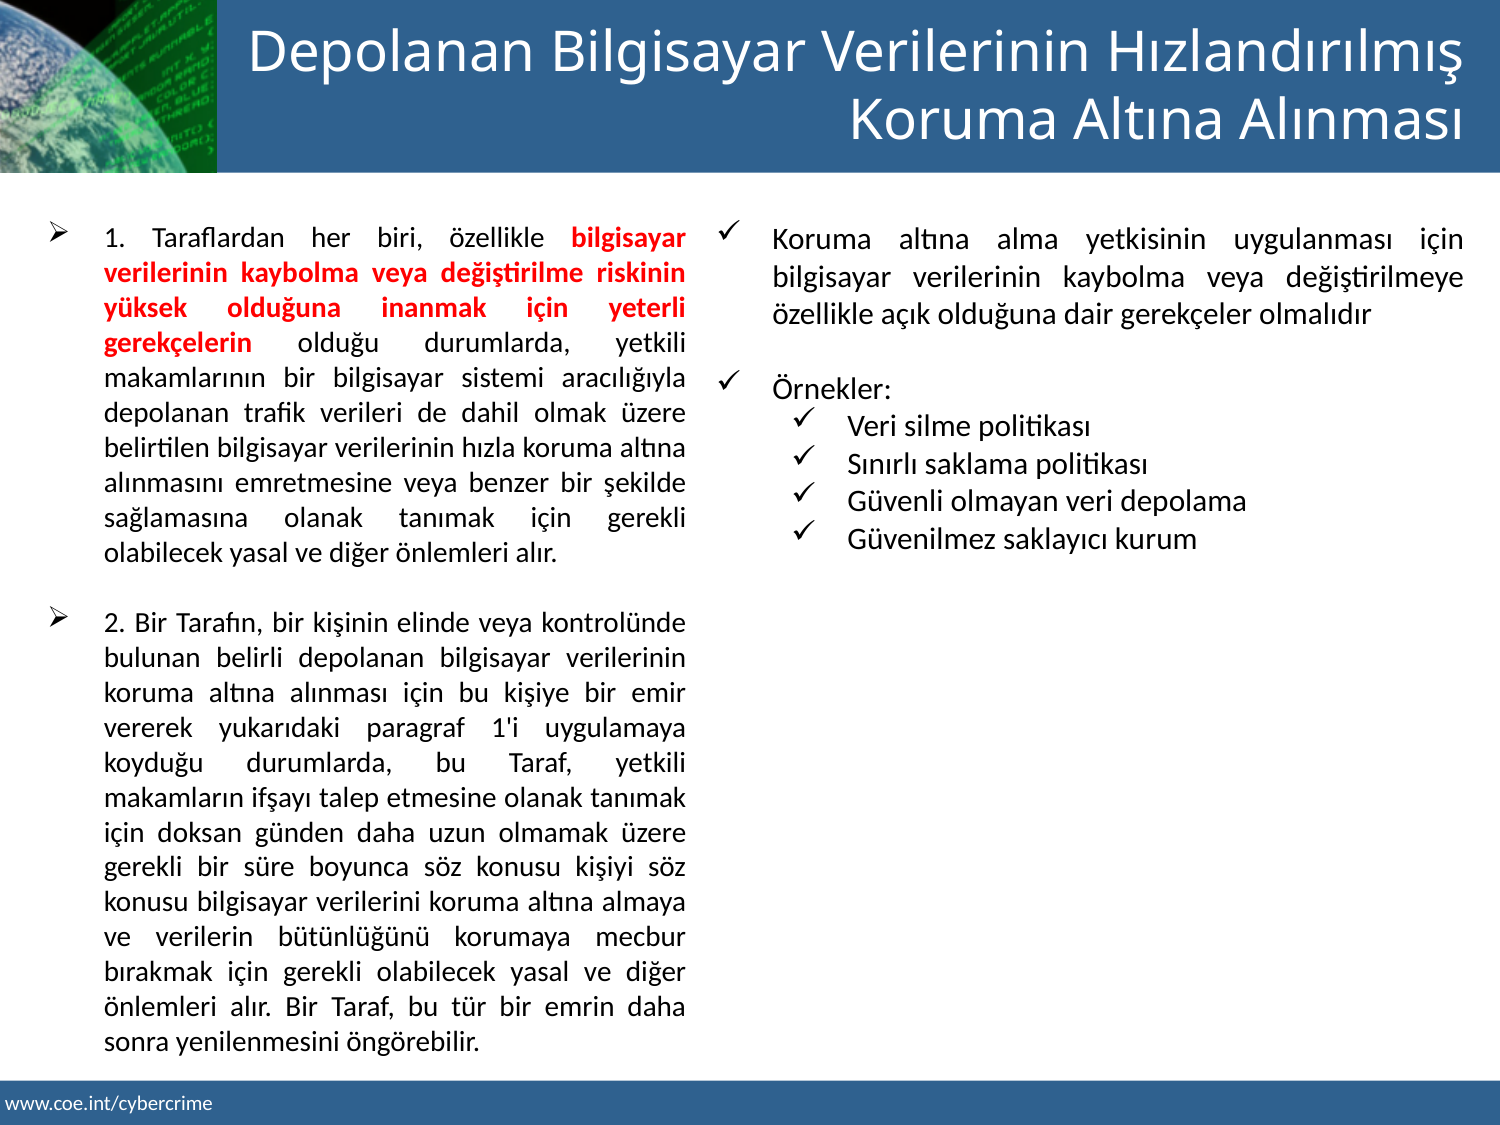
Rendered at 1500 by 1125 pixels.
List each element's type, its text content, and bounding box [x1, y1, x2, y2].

picture [0, 0, 217, 173]
text_box Depolanan Bilgisayar Verilerinin Hızlandırılmış Koruma Altına Alınması [227, 7, 1480, 158]
text_box Koruma altına alma yetkisinin uygulanması için bilgisayar verilerinin kaybolma veya değiştirilmeye özellikle açık olduğuna dair gerekçeler olmalıdır Örnekler: Veri silme politikası Sınırlı saklama politikası Güvenli olmayan veri depolama Güvenilmez saklayıcı kurum [701, 211, 1480, 563]
text_box 1. Taraflardan her biri, özellikle bilgisayar verilerinin kaybolma veya değiştirilme riskinin yüksek olduğuna inanmak için yeterli gerekçelerin olduğu durumlarda, yetkili makamlarının bir bilgisayar sistemi aracılığıyla depolanan trafik verileri de dahil olmak üzere belirtilen bilgisayar verilerinin hızla koruma altına alınmasını emretmesine veya benzer bir şekilde sağlamasına olanak tanımak için gerekli olabilecek yasal ve diğer önlemleri alır. 2. Bir Tarafın, bir kişinin elinde veya kontrolünde bulunan belirli depolanan bilgisayar verilerinin koruma altına alınması için bu kişiye bir emir vererek yukarıdaki paragraf 1'i uygulamaya koyduğu durumlarda, bu Taraf, yetkili makamların ifşayı talep etmesine olanak tanımak için doksan günden daha uzun olmamak üzere gerekli bir süre boyunca söz konusu kişiyi söz konusu bilgisayar verilerini koruma altına almaya ve verilerin bütünlüğünü korumaya mecbur bırakmak için gerekli olabilecek yasal ve diğer önlemleri alır. Bir Taraf, bu tür bir emrin daha sonra yenilenmesini öngörebilir. [32, 211, 702, 1065]
